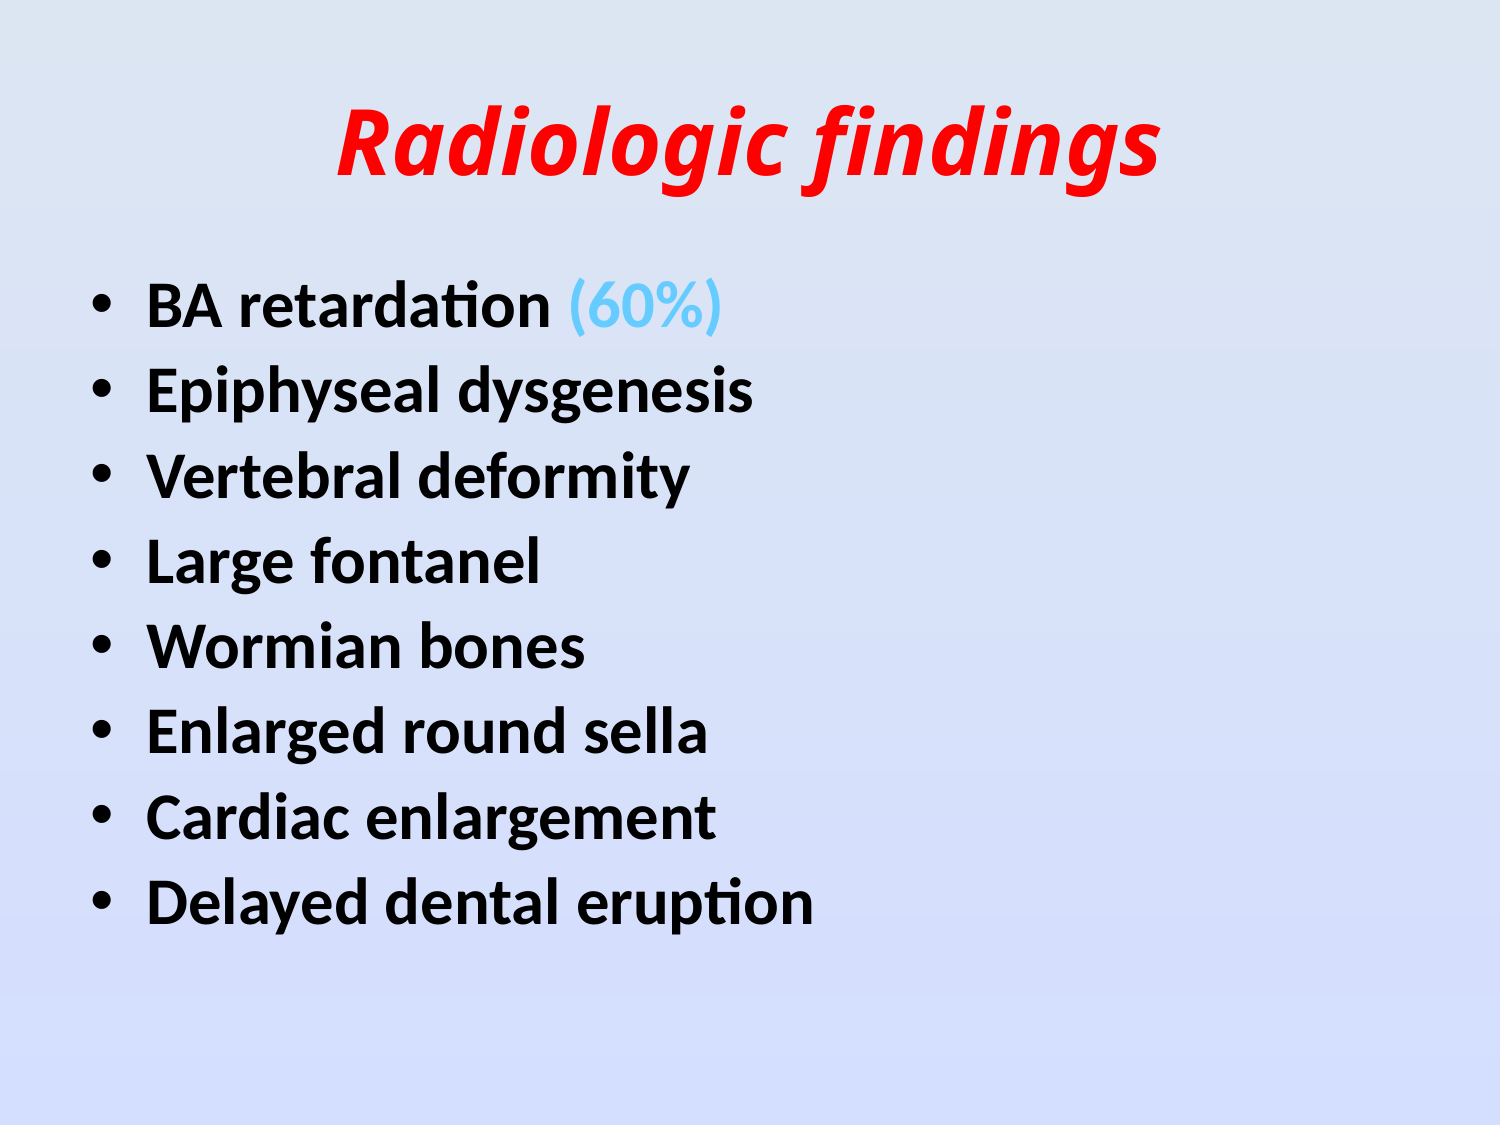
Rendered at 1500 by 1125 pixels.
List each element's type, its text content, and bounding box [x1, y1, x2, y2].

title Radiologic findings [75, 45, 1425, 233]
list BA retardation (60%) Epiphyseal dysgenesis Vertebral deformity Large fontanel Wormian bones Enlarged round sella Cardiac enlargement Delayed dental eruption [75, 262, 1425, 1005]
